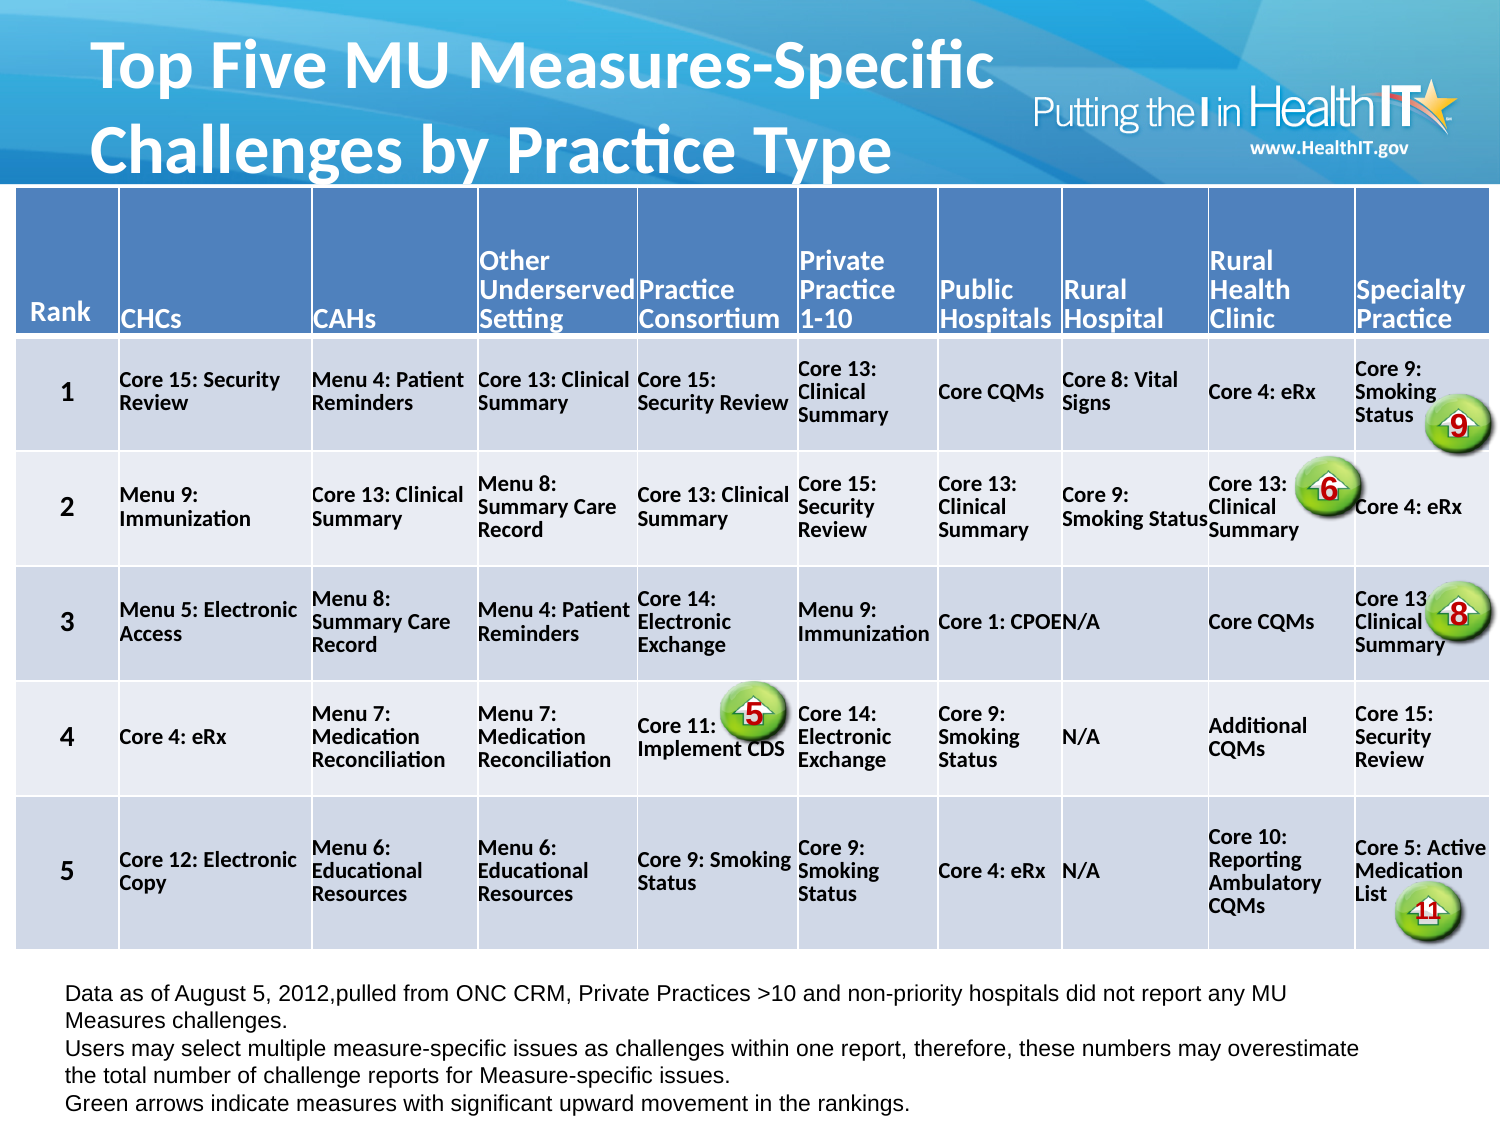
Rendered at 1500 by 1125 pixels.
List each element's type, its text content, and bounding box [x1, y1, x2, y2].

table_cell Core 10: Reporting Ambulatory CQMs [1209, 797, 1354, 949]
table_cell Core 5: Active Medication List [1356, 797, 1489, 949]
table_cell Core 4: eRx [120, 682, 311, 795]
table_cell Menu 9: Immunization [799, 567, 937, 680]
table_cell Menu 8: Summary Care Record [313, 567, 477, 680]
table_cell Core 1: CPOE [939, 567, 1061, 680]
table_cell Core 13: Clinical Summary [799, 339, 937, 450]
table_cell Core 13: Clinical Summary [479, 339, 637, 450]
table_header CHCs [120, 188, 311, 333]
table_header Rural Hospital [1063, 188, 1208, 333]
picture [1491, 461, 1500, 574]
table_cell Core 14: Electronic Exchange [638, 567, 797, 680]
table_cell Menu 6: Educational Resources [313, 797, 477, 949]
table_cell Core 4: eRx [1209, 339, 1354, 450]
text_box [1287, 449, 1371, 523]
table_cell Core 9: Smoking Status [1356, 339, 1489, 450]
table_cell Core 15: Security Review [799, 452, 937, 565]
table_header Rank [16, 188, 118, 333]
table_cell Menu 4: Patient Reminders [313, 339, 477, 450]
text_box Data as of August 5, 2012,pulled from ONC CRM, Private Practices >10 and non-priority hospitals did not report any MU Measures challenges. Users may select multiple measure-specific issues as challenges within one report, therefore, these numbers may overestimate the total number of challenge reports for Measure-specific issues. Green arrows indicate measures with significant upward movement in the rankings. [49, 970, 1388, 1123]
table_cell Menu 4: Patient Reminders [479, 567, 637, 680]
table_cell Core 15: Security Review [1356, 682, 1489, 795]
table_cell Core 9: Smoking Status [638, 797, 797, 949]
table_header Private Practice 1-10 [799, 188, 937, 333]
table_cell Core 13: Clinical Summary [939, 452, 1061, 565]
table_cell Core 15: Security Review [120, 339, 311, 450]
table_cell Core 4: eRx [1356, 452, 1489, 565]
table_cell N/A [1063, 682, 1208, 795]
table_cell Menu 6: Educational Resources [479, 797, 637, 949]
table_cell Core 12: Electronic Copy [120, 797, 311, 949]
table_cell 4 [16, 682, 118, 795]
table_cell Core 15: Security Review [638, 339, 797, 450]
table_cell Core CQMs [939, 339, 1061, 450]
table_cell Core 13: Clinical Summary [638, 452, 797, 565]
table_cell 3 [16, 567, 118, 680]
table_header Other Underserved Setting [479, 188, 637, 333]
table_header Rural Health Clinic [1209, 188, 1354, 333]
table_cell Core 14: Electronic Exchange [799, 682, 937, 795]
table_cell Menu 5: Electronic Access [120, 567, 311, 680]
table_cell Core 4: eRx [939, 797, 1061, 949]
table_cell N/A [1063, 567, 1208, 680]
table_cell Menu 8: Summary Care Record [479, 452, 637, 565]
table_cell Core 8: Vital Signs [1063, 339, 1208, 450]
table_cell Core CQMs [1209, 567, 1354, 680]
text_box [1416, 574, 1500, 648]
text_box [1387, 874, 1470, 948]
table_cell Core 11: Implement CDS [638, 682, 797, 795]
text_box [712, 674, 796, 748]
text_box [1416, 387, 1500, 461]
table_header Practice Consortium [638, 188, 797, 333]
table_cell Core 13: Clinical Summary [1209, 452, 1354, 565]
table_cell Menu 7: Medication Reconciliation [479, 682, 637, 795]
table_cell Additional CQMs [1209, 682, 1354, 795]
table_cell Core 9: Smoking Status [799, 797, 937, 949]
table_header Public Hospitals [939, 188, 1061, 333]
table_cell 1 [16, 339, 118, 450]
table_cell N/A [1063, 797, 1208, 949]
table_cell Core 9: Smoking Status [1063, 452, 1208, 565]
table_cell Core 13: Clinical Summary [1356, 567, 1489, 680]
table_cell Core 9: Smoking Status [939, 682, 1061, 795]
table_cell Menu 9: Immunization [120, 452, 311, 565]
table_cell 5 [16, 797, 118, 949]
table_header CAHs [313, 188, 477, 333]
table_cell 2 [16, 452, 118, 565]
table_header Specialty Practice [1356, 188, 1489, 333]
picture [0, 0, 1500, 1125]
table_cell Menu 7: Medication Reconciliation [313, 682, 477, 795]
title Top Five MU Measures-Specific Challenges by Practice Type [74, 7, 1051, 187]
table_cell Core 13: Clinical Summary [313, 452, 477, 565]
